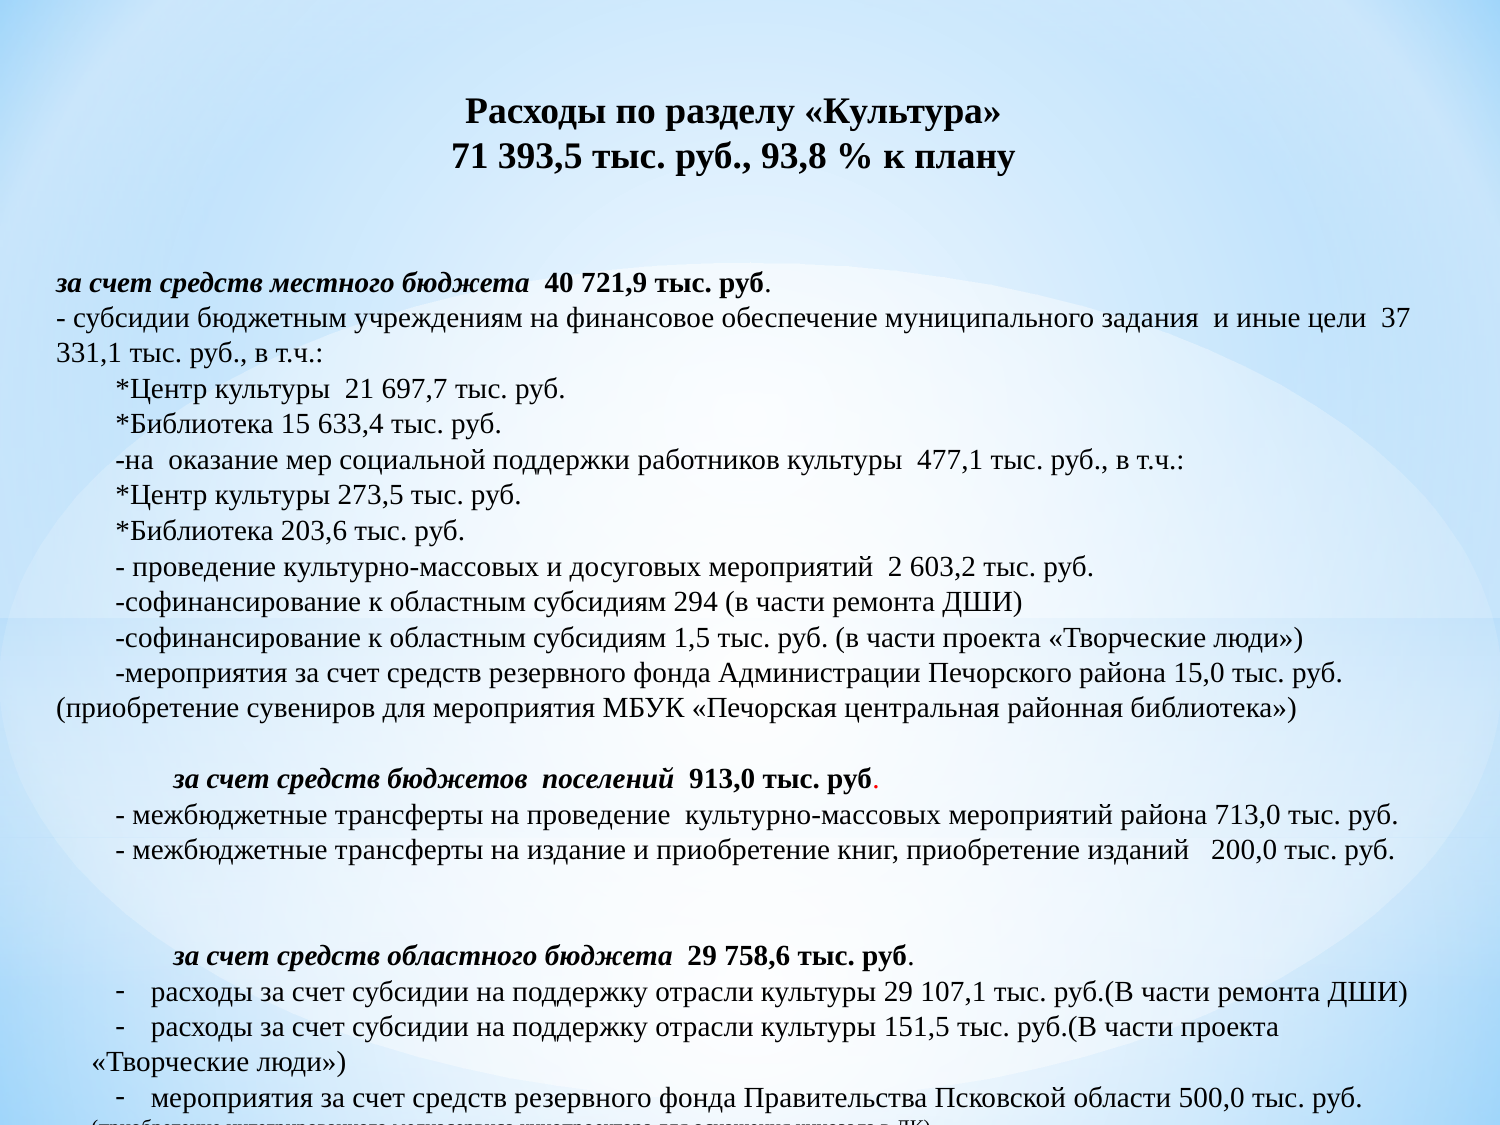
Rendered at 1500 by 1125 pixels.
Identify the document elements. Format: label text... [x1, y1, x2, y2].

text_box за счет средств местного бюджета 40 721,9 тыс. руб. - субсидии бюджетным учреждениям на финансовое обеспечение муниципального задания и иные цели 37 331,1 тыс. руб., в т.ч.: *Центр культуры 21 697,7 тыс. руб. *Библиотека 15 633,4 тыс. руб. -на оказание мер социальной поддержки работников культуры 477,1 тыс. руб., в т.ч.: *Центр культуры 273,5 тыс. руб. *Библиотека 203,6 тыс. руб. - проведение культурно-массовых и досуговых мероприятий 2 603,2 тыс. руб. -софинансирование к областным субсидиям 294 (в части ремонта ДШИ) -софинансирование к областным субсидиям 1,5 тыс. руб. (в части проекта «Творческие люди») -мероприятия за счет средств резервного фонда Администрации Печорского района 15,0 тыс. руб. (приобретение сувениров для мероприятия МБУК «Печорская центральная районная библиотека») за счет средств бюджетов поселений 913,0 тыс. руб. - межбюджетные трансферты на проведение культурно-массовых мероприятий района 713,0 тыс. руб. - межбюджетные трансферты на издание и приобретение книг, приобретение изданий 200,0 тыс. руб. за счет средств областного бюджета 29 758,6 тыс. руб. расходы за счет субсидии на поддержку отрасли культуры 29 107,1 тыс. руб.(В части ремонта ДШИ) расходы за счет субсидии на поддержку отрасли культуры 151,5 тыс. руб.(В части проекта «Творческие люди») мероприятия за счет средств резервного фонда Правительства Псковской области 500,0 тыс. руб. (приобретение интегрированного медиасервиса кинопроектора для оснащения кинозала в ДК) [41, 255, 1459, 1125]
text_box Расходы по разделу «Культура» 71 393,5 тыс. руб., 93,8 % к плану [76, 78, 1400, 184]
